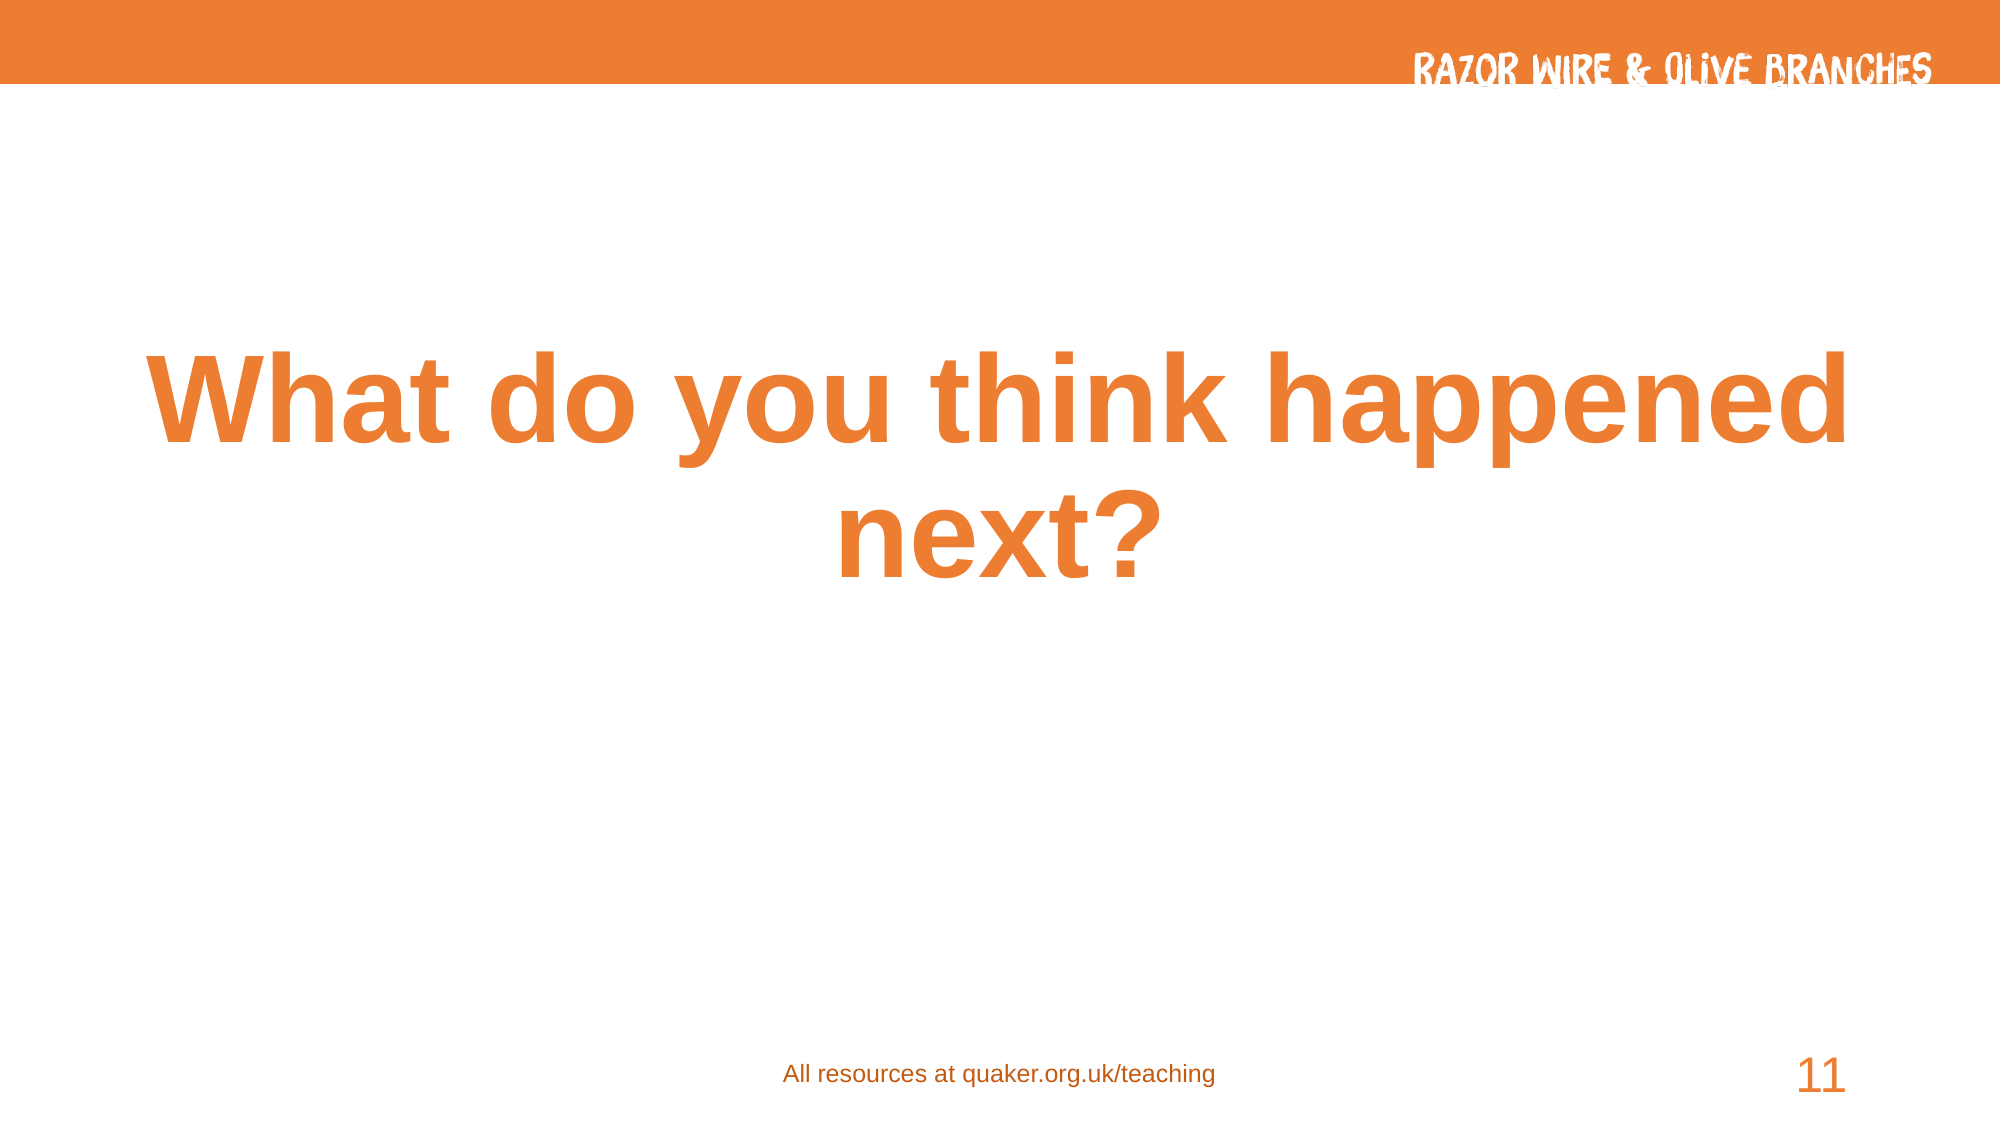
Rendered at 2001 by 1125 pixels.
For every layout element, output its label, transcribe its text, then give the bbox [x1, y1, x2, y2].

picture [1411, 49, 1935, 89]
slide_number 11 [1412, 1042, 1863, 1103]
footer All resources at quaker.org.uk/teaching [662, 1042, 1338, 1103]
title What do you think happened next? [99, 376, 1900, 564]
